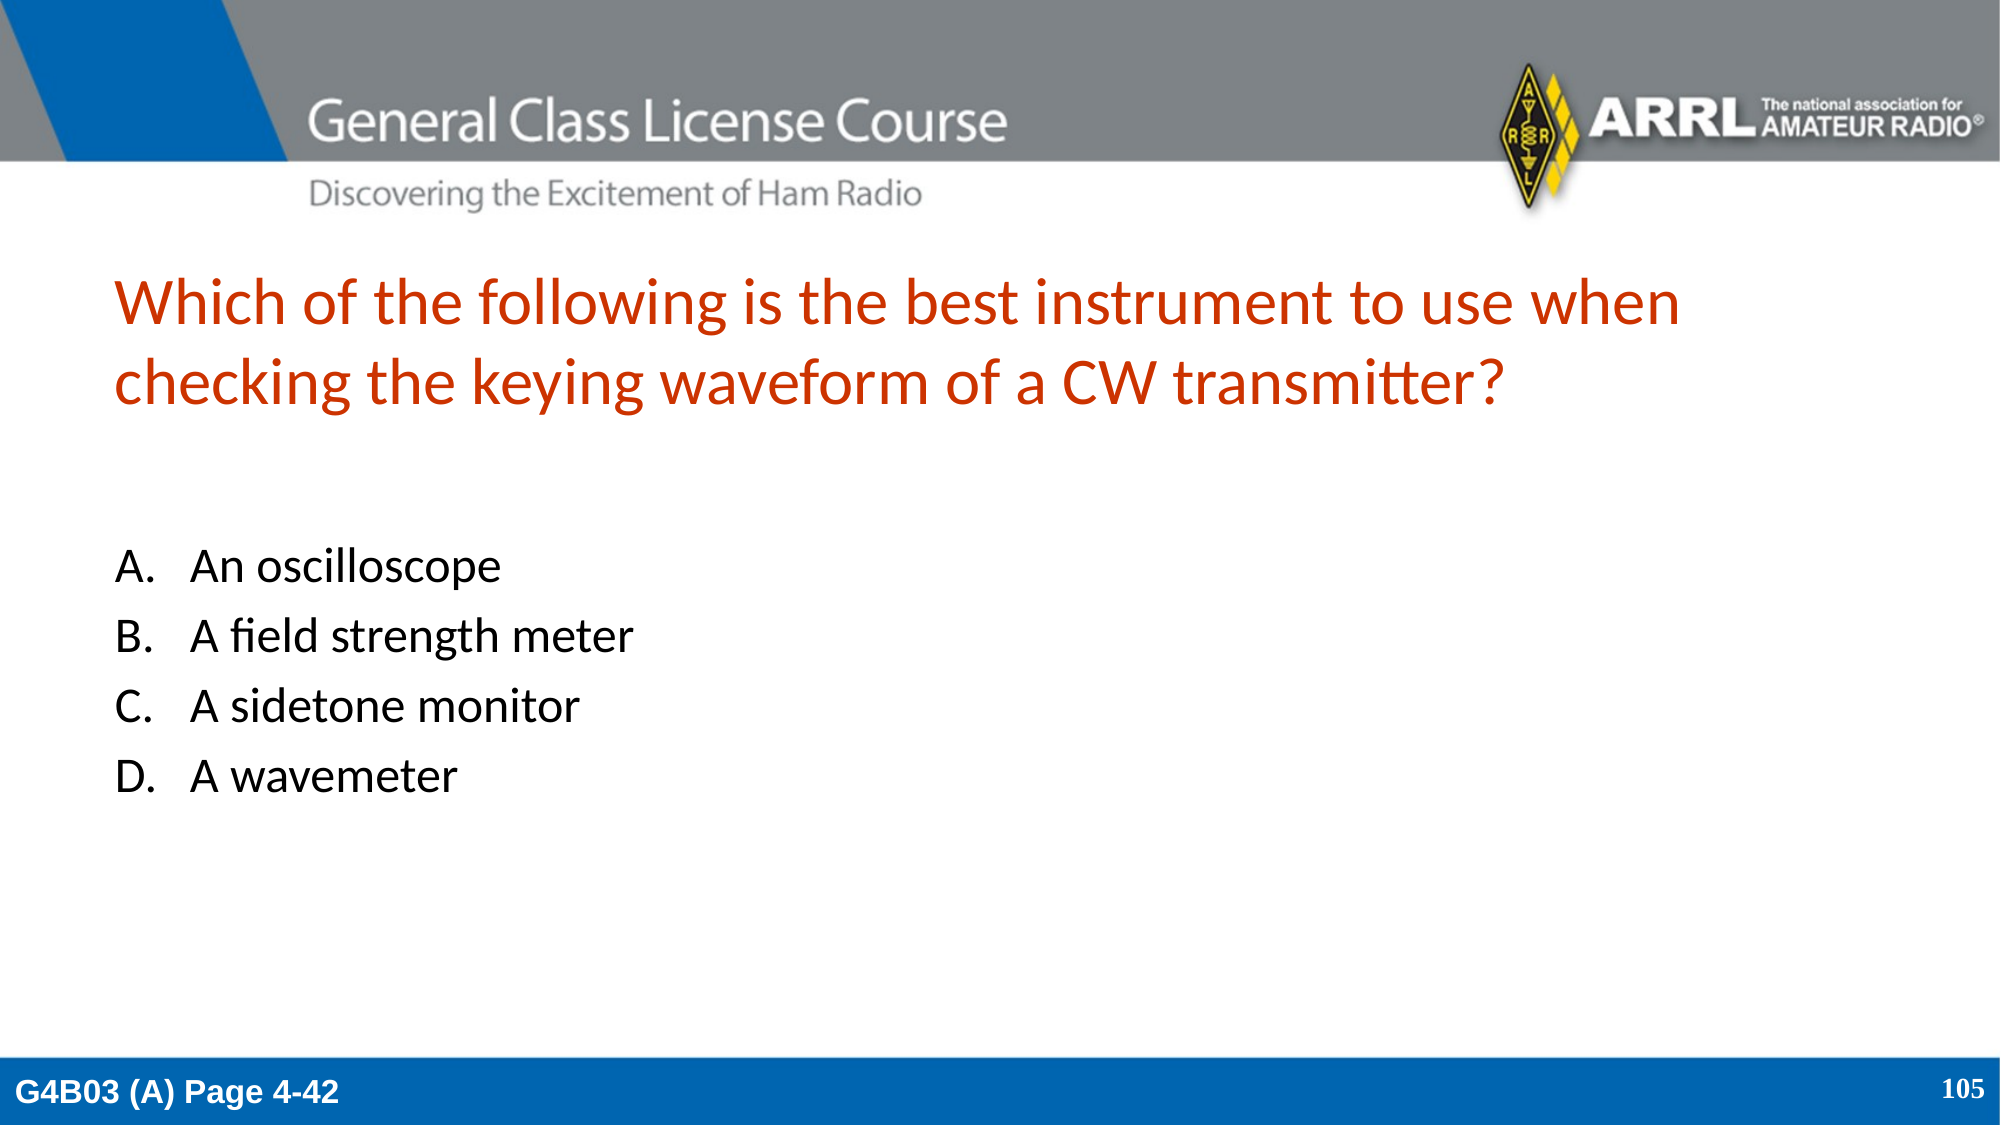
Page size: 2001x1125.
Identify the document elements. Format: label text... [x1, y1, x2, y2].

text_box 105 [1875, 1062, 2000, 1113]
text_box G4B03 (A) Page 4-42 [0, 1062, 1313, 1118]
title Which of the following is the best instrument to use when checking the keying waveform of a CW transmitter? [99, 249, 1900, 468]
picture [0, 0, 2001, 1125]
list An oscilloscope A field strength meter A sidetone monitor A wavemeter [99, 525, 1900, 1005]
